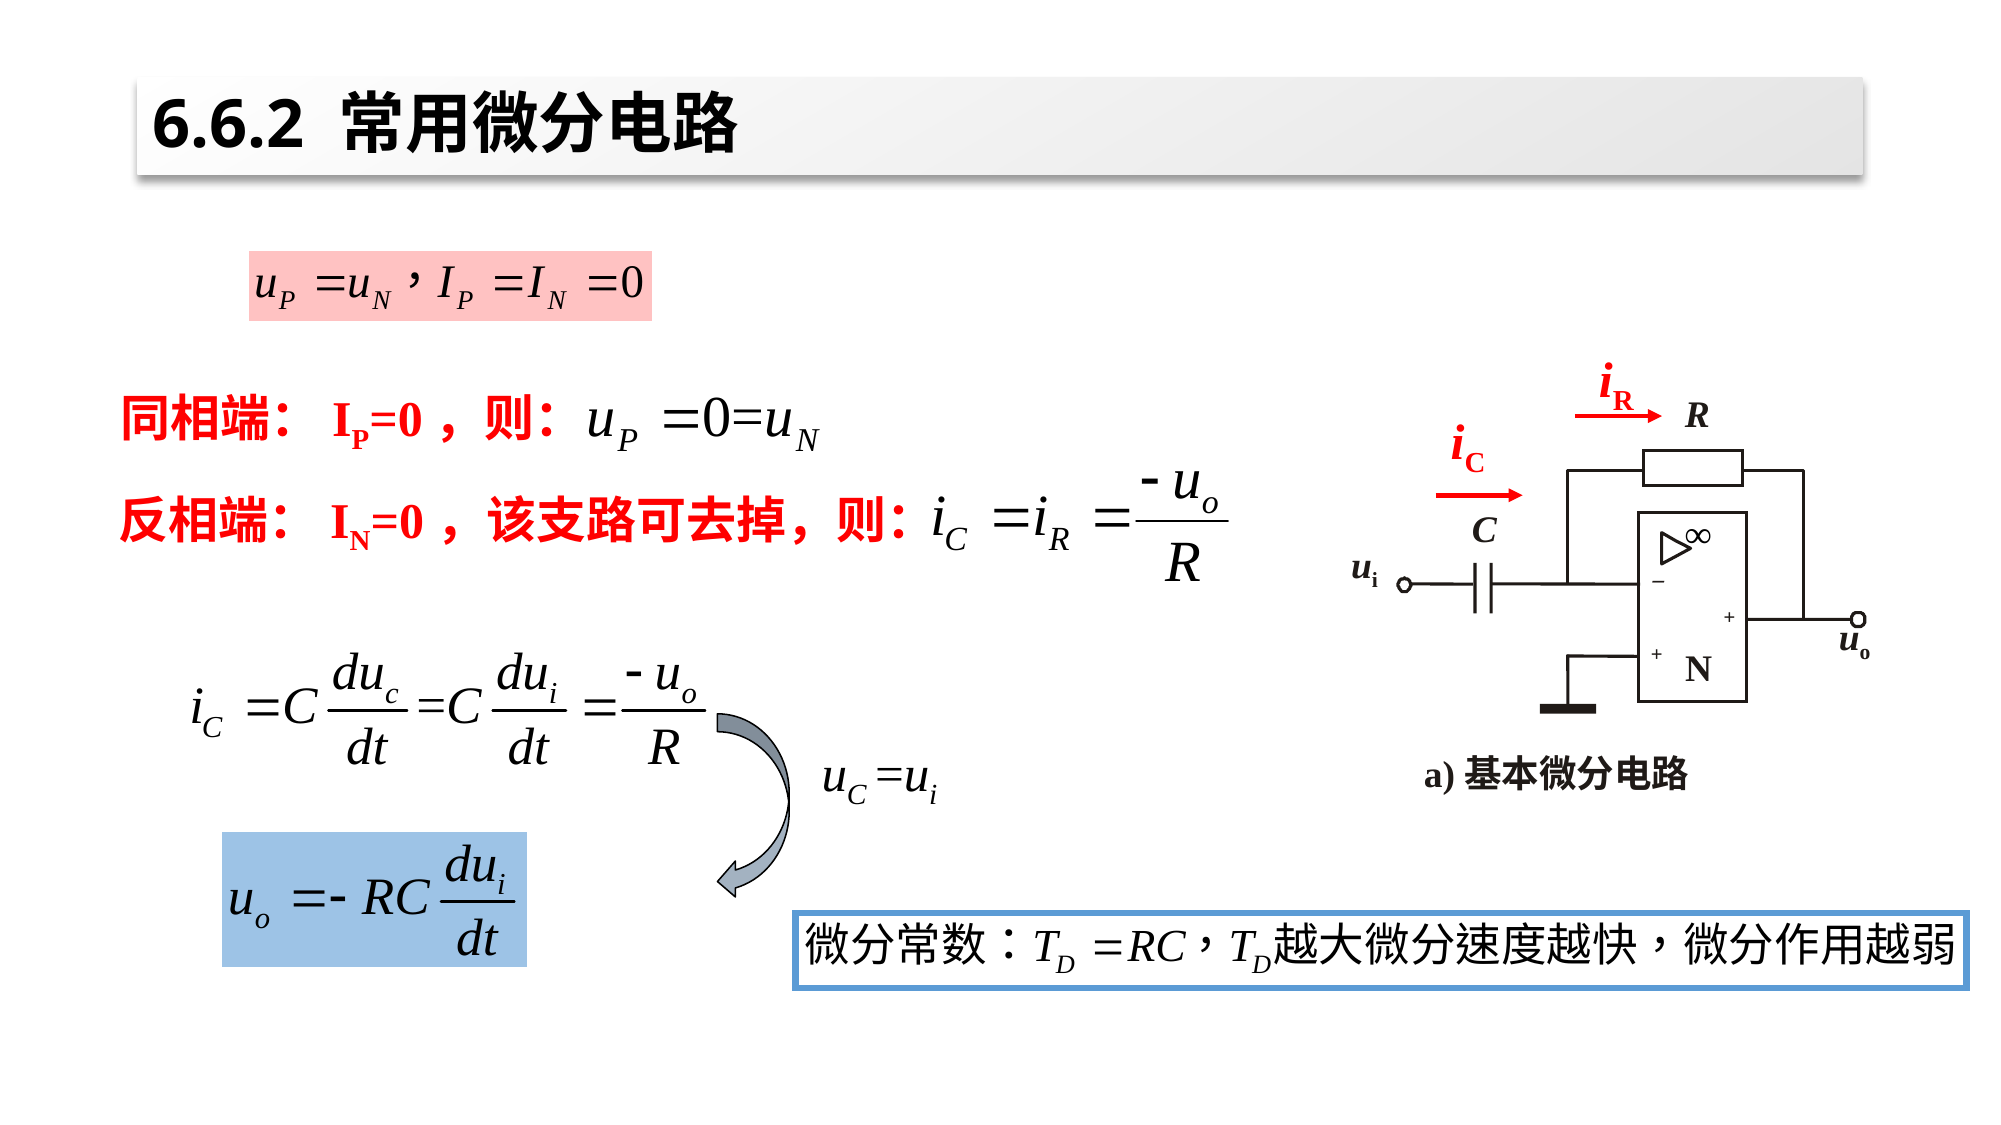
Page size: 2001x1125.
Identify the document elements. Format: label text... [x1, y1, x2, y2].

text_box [815, 740, 948, 817]
text_box 同相端：IP=0，则： [105, 379, 579, 463]
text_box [248, 250, 653, 321]
title 6.6.2 常用微分电路 [137, 77, 1863, 175]
text_box iR [1584, 340, 1653, 390]
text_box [182, 640, 715, 777]
text_box [717, 713, 790, 897]
text_box 反相端：IN=0，该支路可去掉，则： [103, 480, 923, 564]
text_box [579, 378, 833, 466]
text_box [1351, 390, 1928, 812]
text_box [221, 831, 528, 968]
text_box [798, 915, 1964, 985]
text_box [923, 443, 1241, 594]
